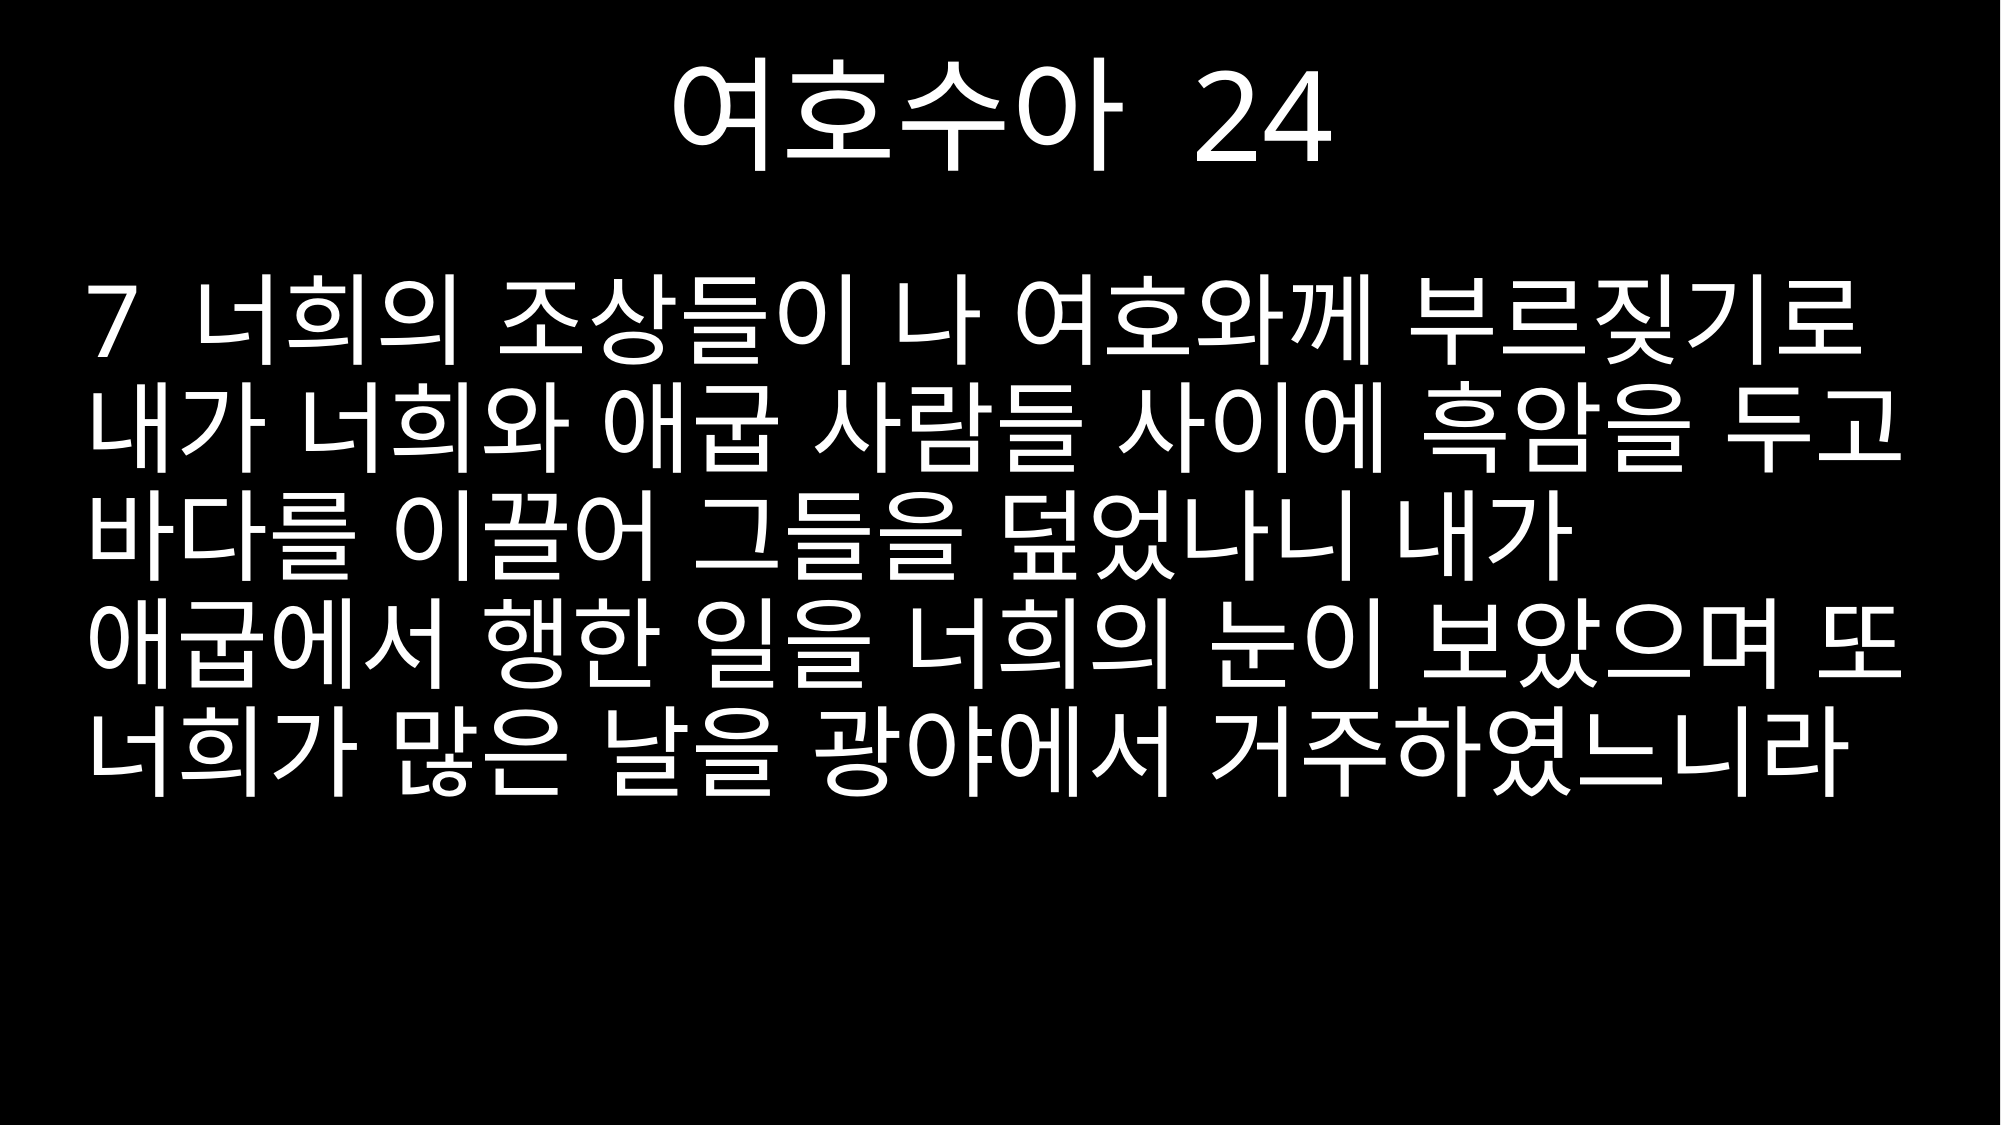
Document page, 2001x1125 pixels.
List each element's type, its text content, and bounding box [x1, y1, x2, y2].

picture [0, 0, 2001, 1125]
footer 여호수아 24 [0, 32, 2000, 192]
list 7 너희의 조상들이 나 여호와께 부르짖기로 내가 너희와 애굽 사람들 사이에 흑암을 두고 바다를 이끌어 그들을 덮었나니 내가 애굽에서 행한 일을 너희의 눈이 보았으며 또 너희가 많은 날을 광야에서 거주하였느니라 [69, 263, 1953, 423]
